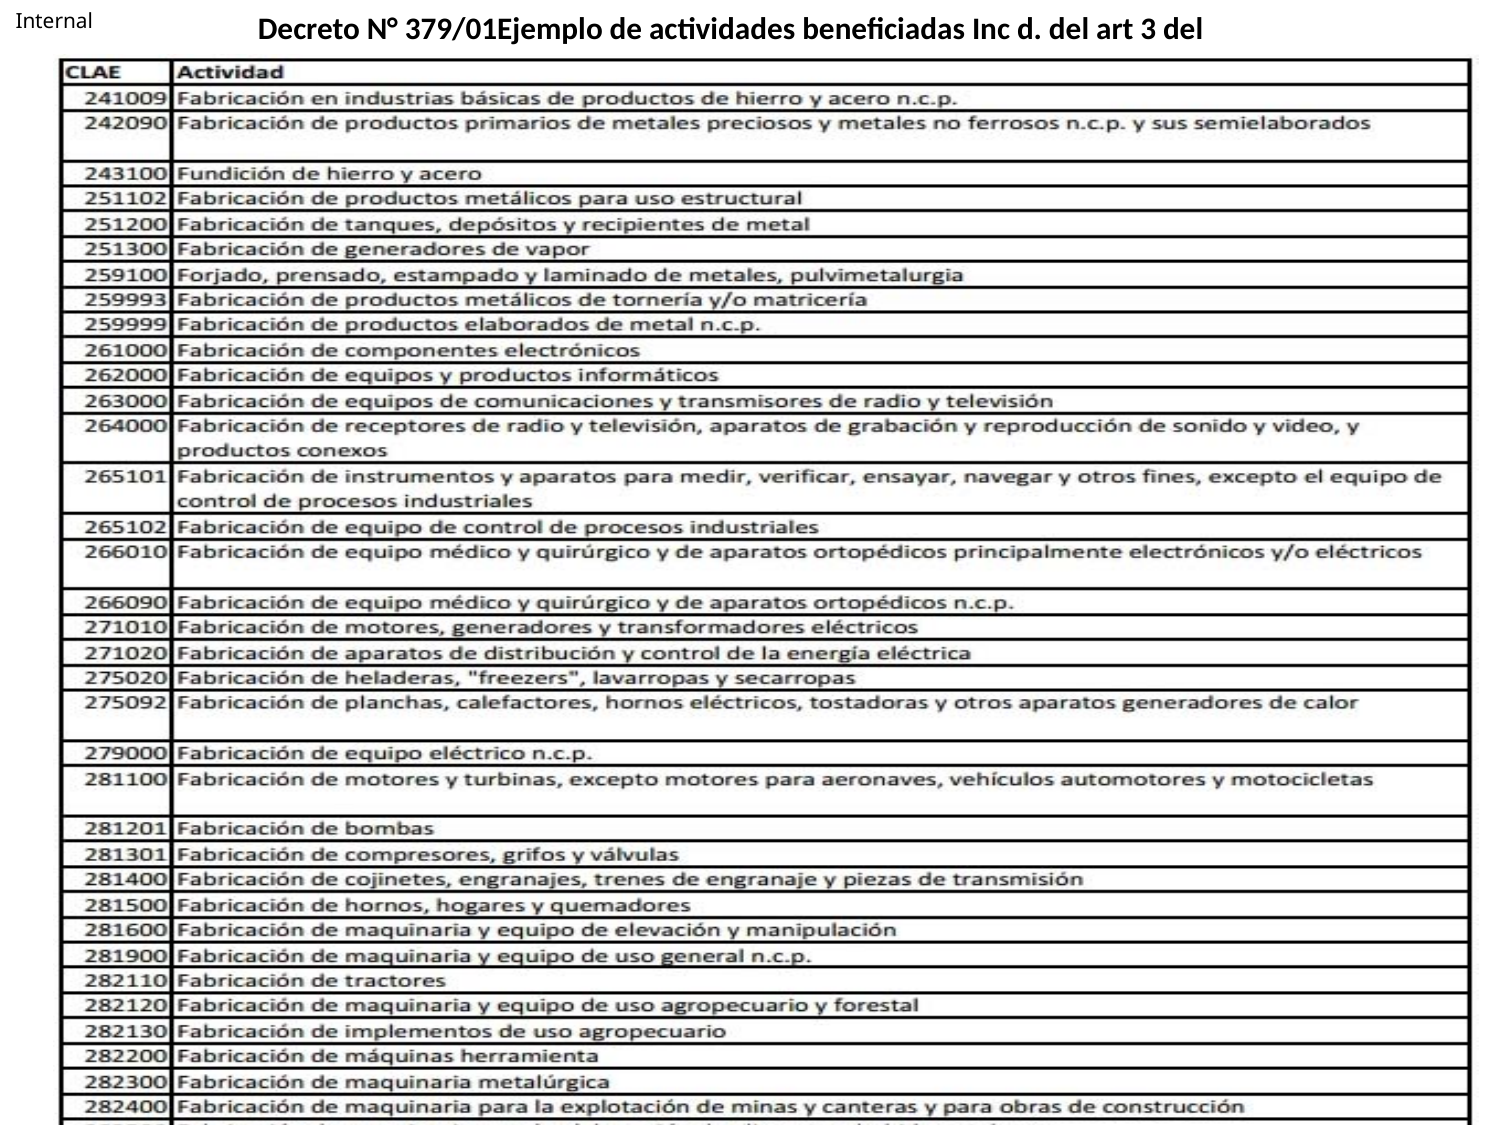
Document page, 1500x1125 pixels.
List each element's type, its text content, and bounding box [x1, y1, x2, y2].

title Decreto N° 379/01Ejemplo de actividades beneficiadas Inc d. del art 3 del [75, 0, 1388, 51]
picture [52, 54, 1479, 1125]
